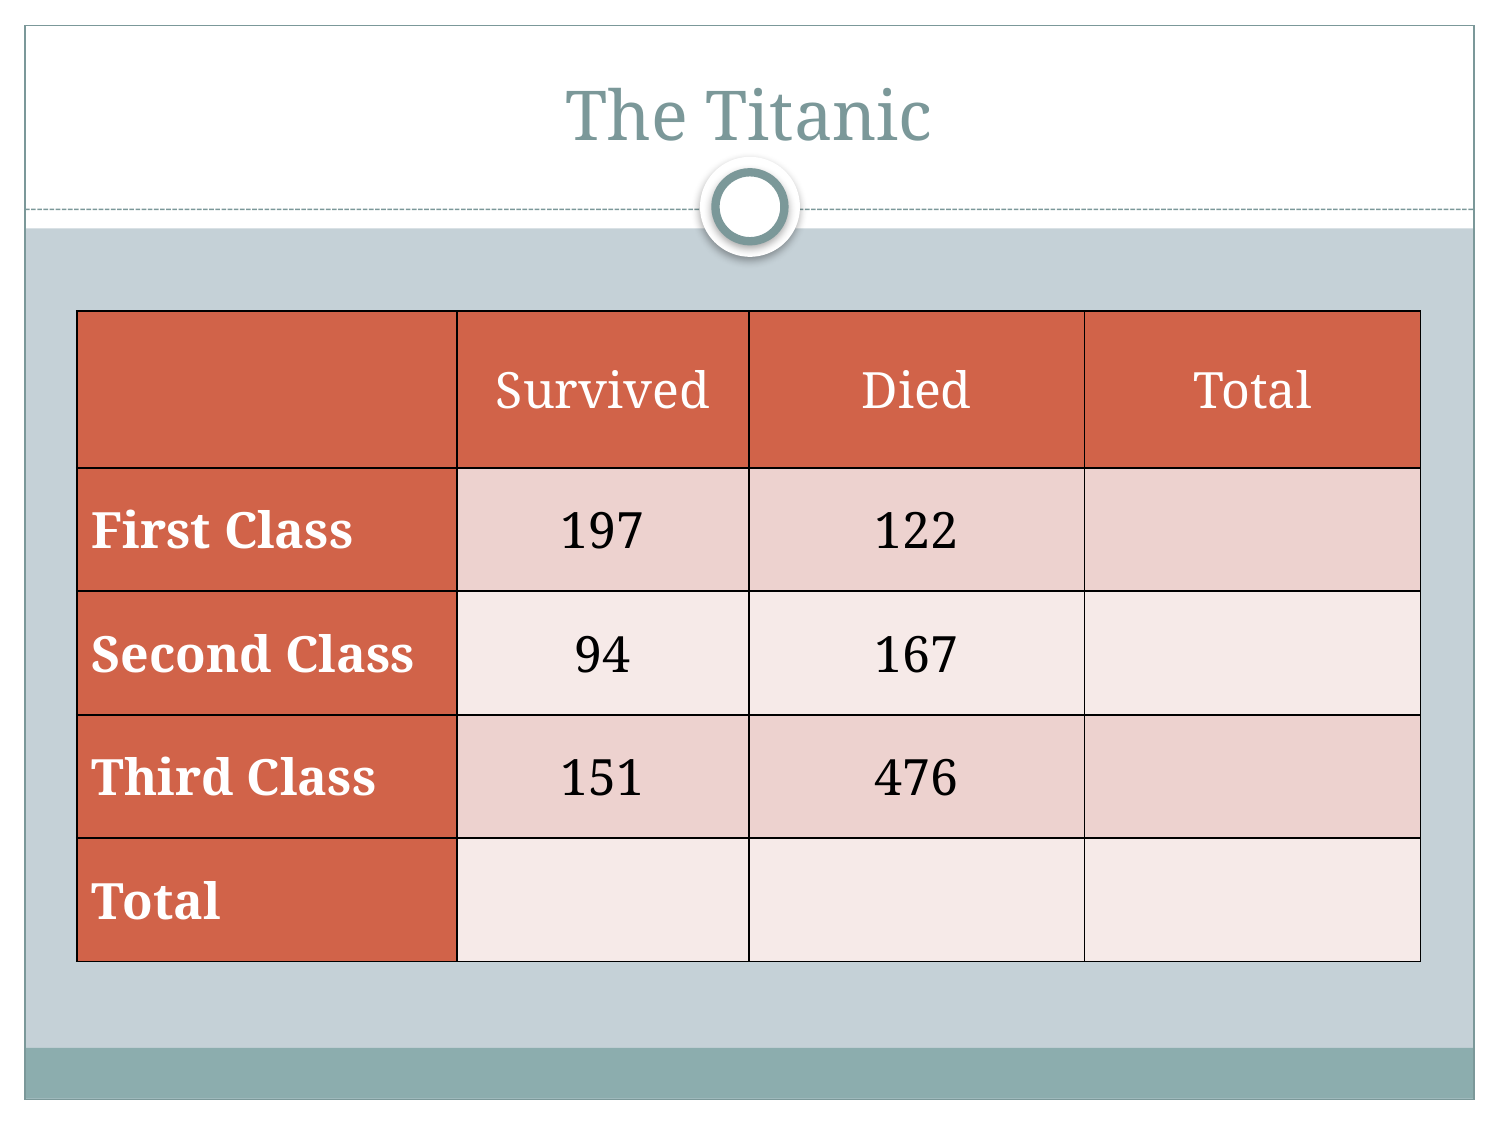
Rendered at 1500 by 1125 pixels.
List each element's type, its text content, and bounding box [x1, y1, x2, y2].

table_cell [750, 839, 1084, 961]
table_cell 167 [750, 592, 1084, 714]
table_header Survived [458, 312, 748, 467]
title The Titanic [49, 37, 1450, 162]
table_header Total [1085, 312, 1420, 467]
table_cell 197 [458, 469, 748, 590]
table_cell [458, 839, 748, 961]
table_cell [1085, 716, 1420, 837]
table_cell Total [78, 839, 456, 961]
table_cell First Class [78, 469, 456, 590]
table_cell [1085, 469, 1420, 590]
table_cell Third Class [78, 716, 456, 837]
table_cell 122 [750, 469, 1084, 590]
table_cell Second Class [78, 592, 456, 714]
table_header [78, 312, 456, 467]
table_cell 94 [458, 592, 748, 714]
table_cell 476 [750, 716, 1084, 837]
table_header Died [750, 312, 1084, 467]
table_cell 151 [458, 716, 748, 837]
table_cell [1085, 592, 1420, 714]
table_cell [1085, 839, 1420, 961]
